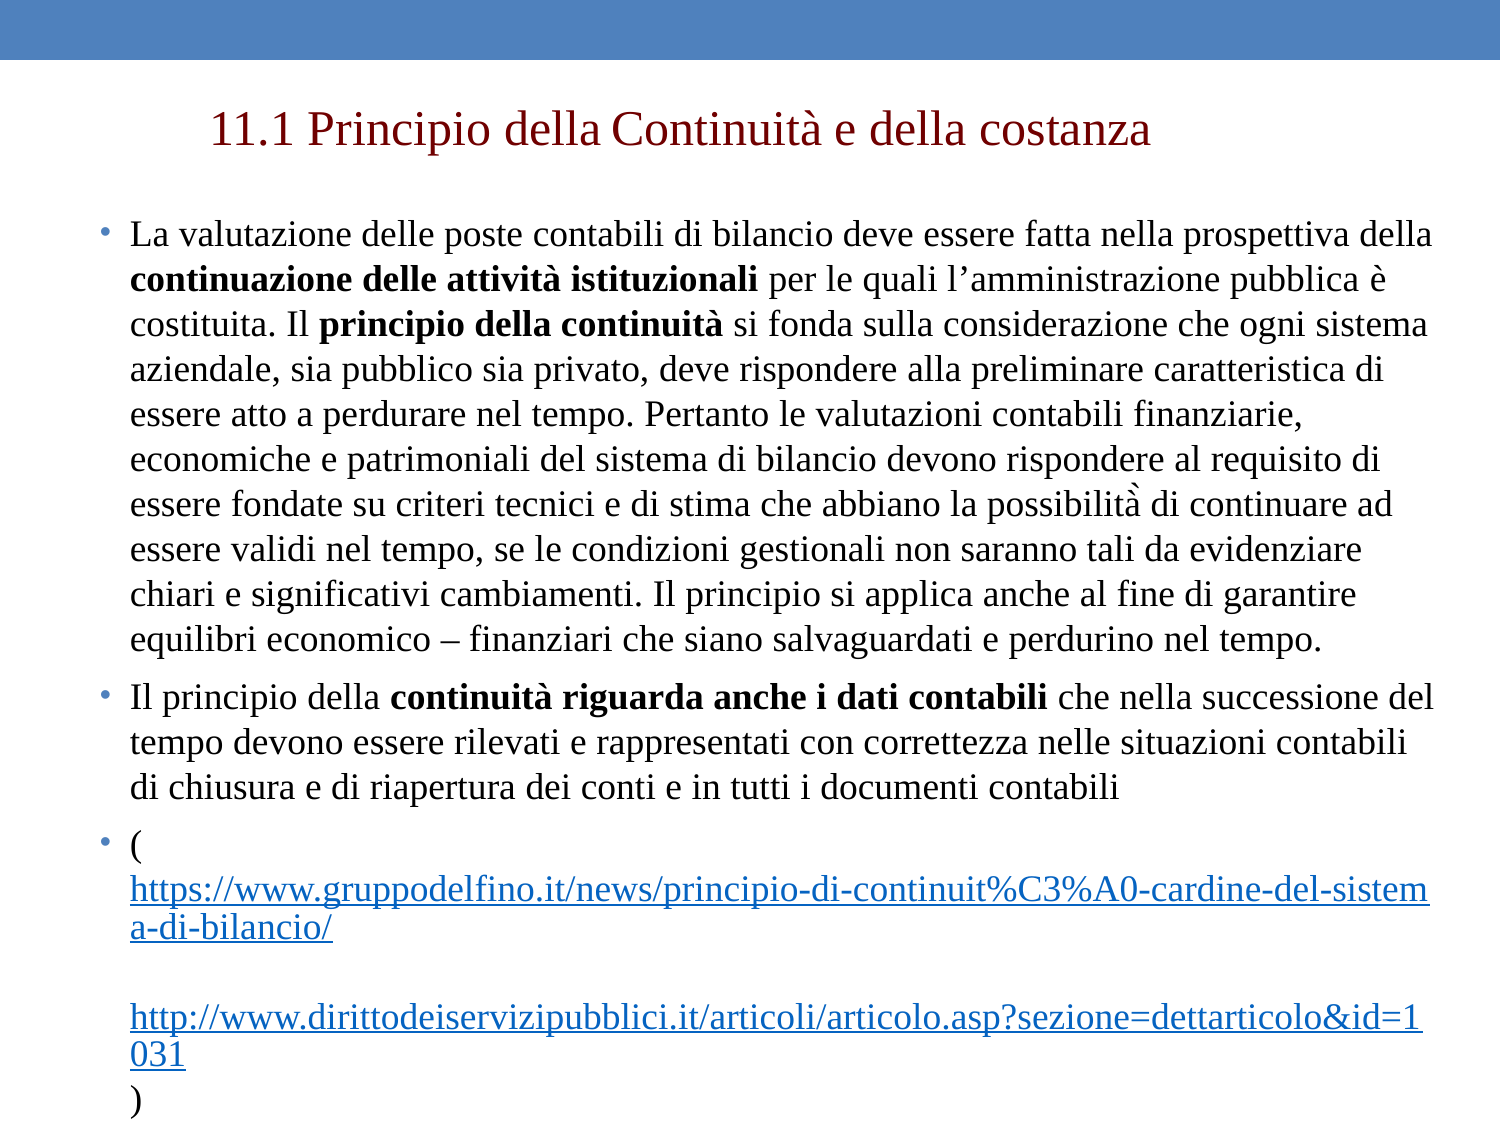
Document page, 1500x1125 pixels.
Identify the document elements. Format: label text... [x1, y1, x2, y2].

text_box 11.1 Principio della Continuità e della costanza [194, 87, 1341, 163]
list La valutazione delle poste contabili di bilancio deve essere fatta nella prospettiva della continuazione delle attività istituzionali per le quali l’amministrazione pubblica è costituita. Il principio della continuità si fonda sulla considerazione che ogni sistema aziendale, sia pubblico sia privato, deve rispondere alla preliminare caratteristica di essere atto a perdurare nel tempo. Pertanto le valutazioni contabili finanziarie, economiche e patrimoniali del sistema di bilancio devono rispondere al requisito di essere fondate su criteri tecnici e di stima che abbiano la possibilità̀ di continuare ad essere validi nel tempo, se le condizioni gestionali non saranno tali da evidenziare chiari e significativi cambiamenti. Il principio si applica anche al fine di garantire equilibri economico – finanziari che siano salvaguardati e perdurino nel tempo. Il principio della continuità riguarda anche i dati contabili che nella successione del tempo devono essere rilevati e rappresentati con correttezza nelle situazioni contabili di chiusura e di riapertura dei conti e in tutti i documenti contabili (https://www.gruppodelfino.it/news/principio-di-continuit%C3%A0-cardine-del-sistema-di-bilancio/ http://www.dirittodeiservizipubblici.it/articoli/articolo.asp?sezione=dettarticolo&id=1031) [84, 201, 1451, 745]
